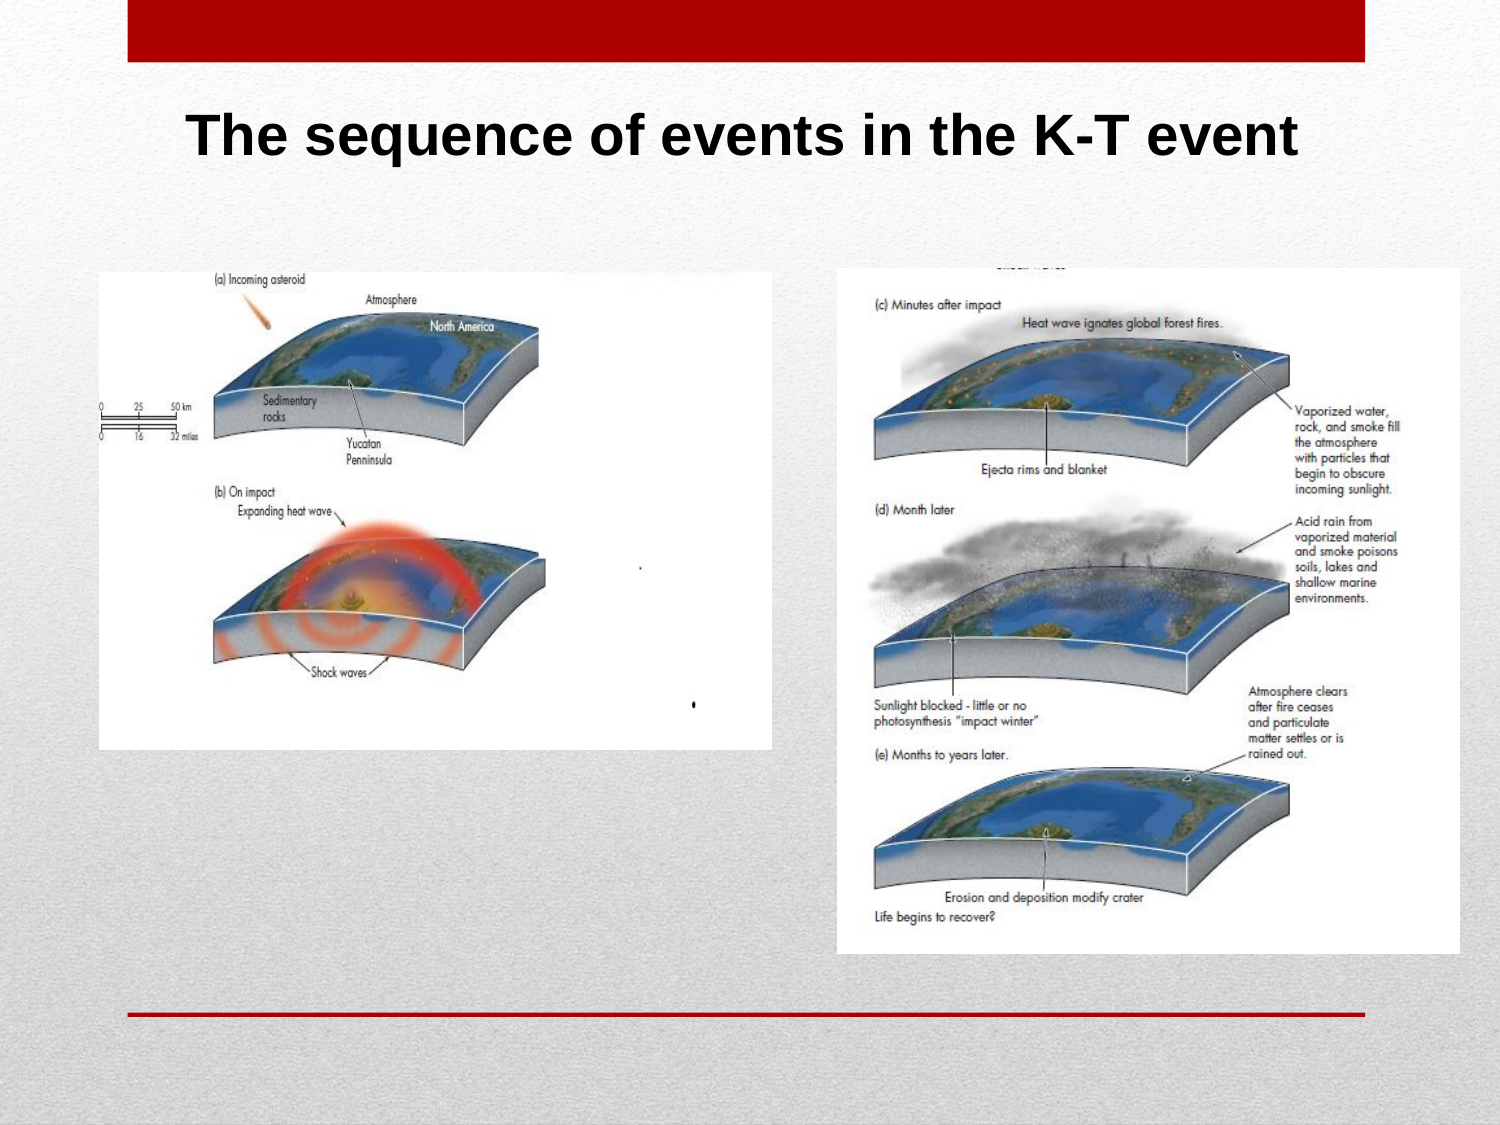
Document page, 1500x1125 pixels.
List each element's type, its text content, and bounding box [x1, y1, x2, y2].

picture [99, 271, 773, 751]
text_box The sequence of events in the K-T event [170, 89, 1358, 174]
picture [836, 267, 1460, 955]
